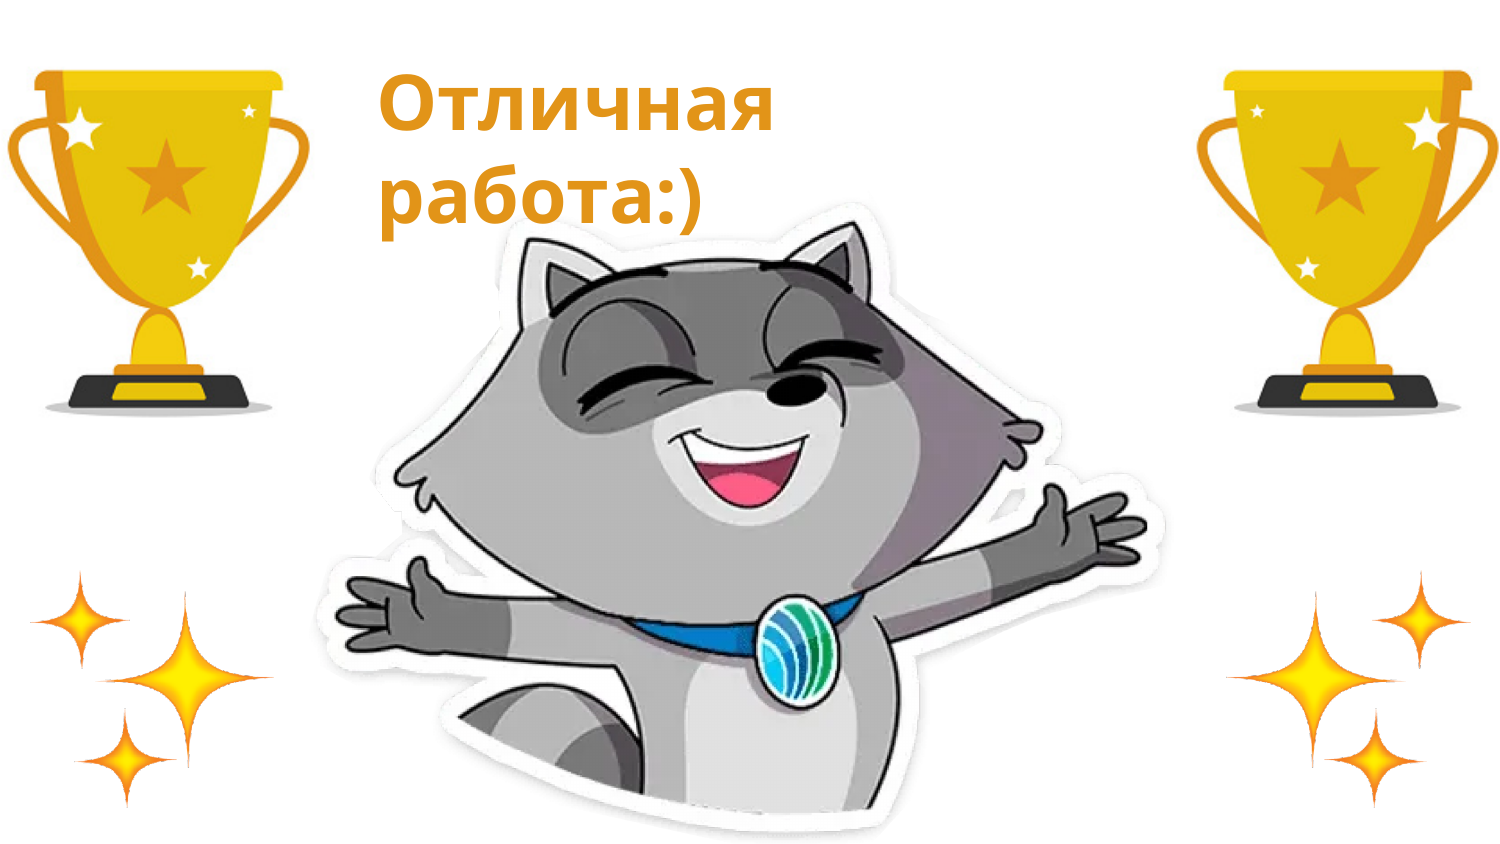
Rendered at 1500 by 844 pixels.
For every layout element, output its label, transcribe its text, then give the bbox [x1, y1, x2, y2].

text_box Отличная работа:) [361, 38, 1125, 188]
picture [1190, 540, 1500, 844]
picture [0, 51, 1500, 844]
